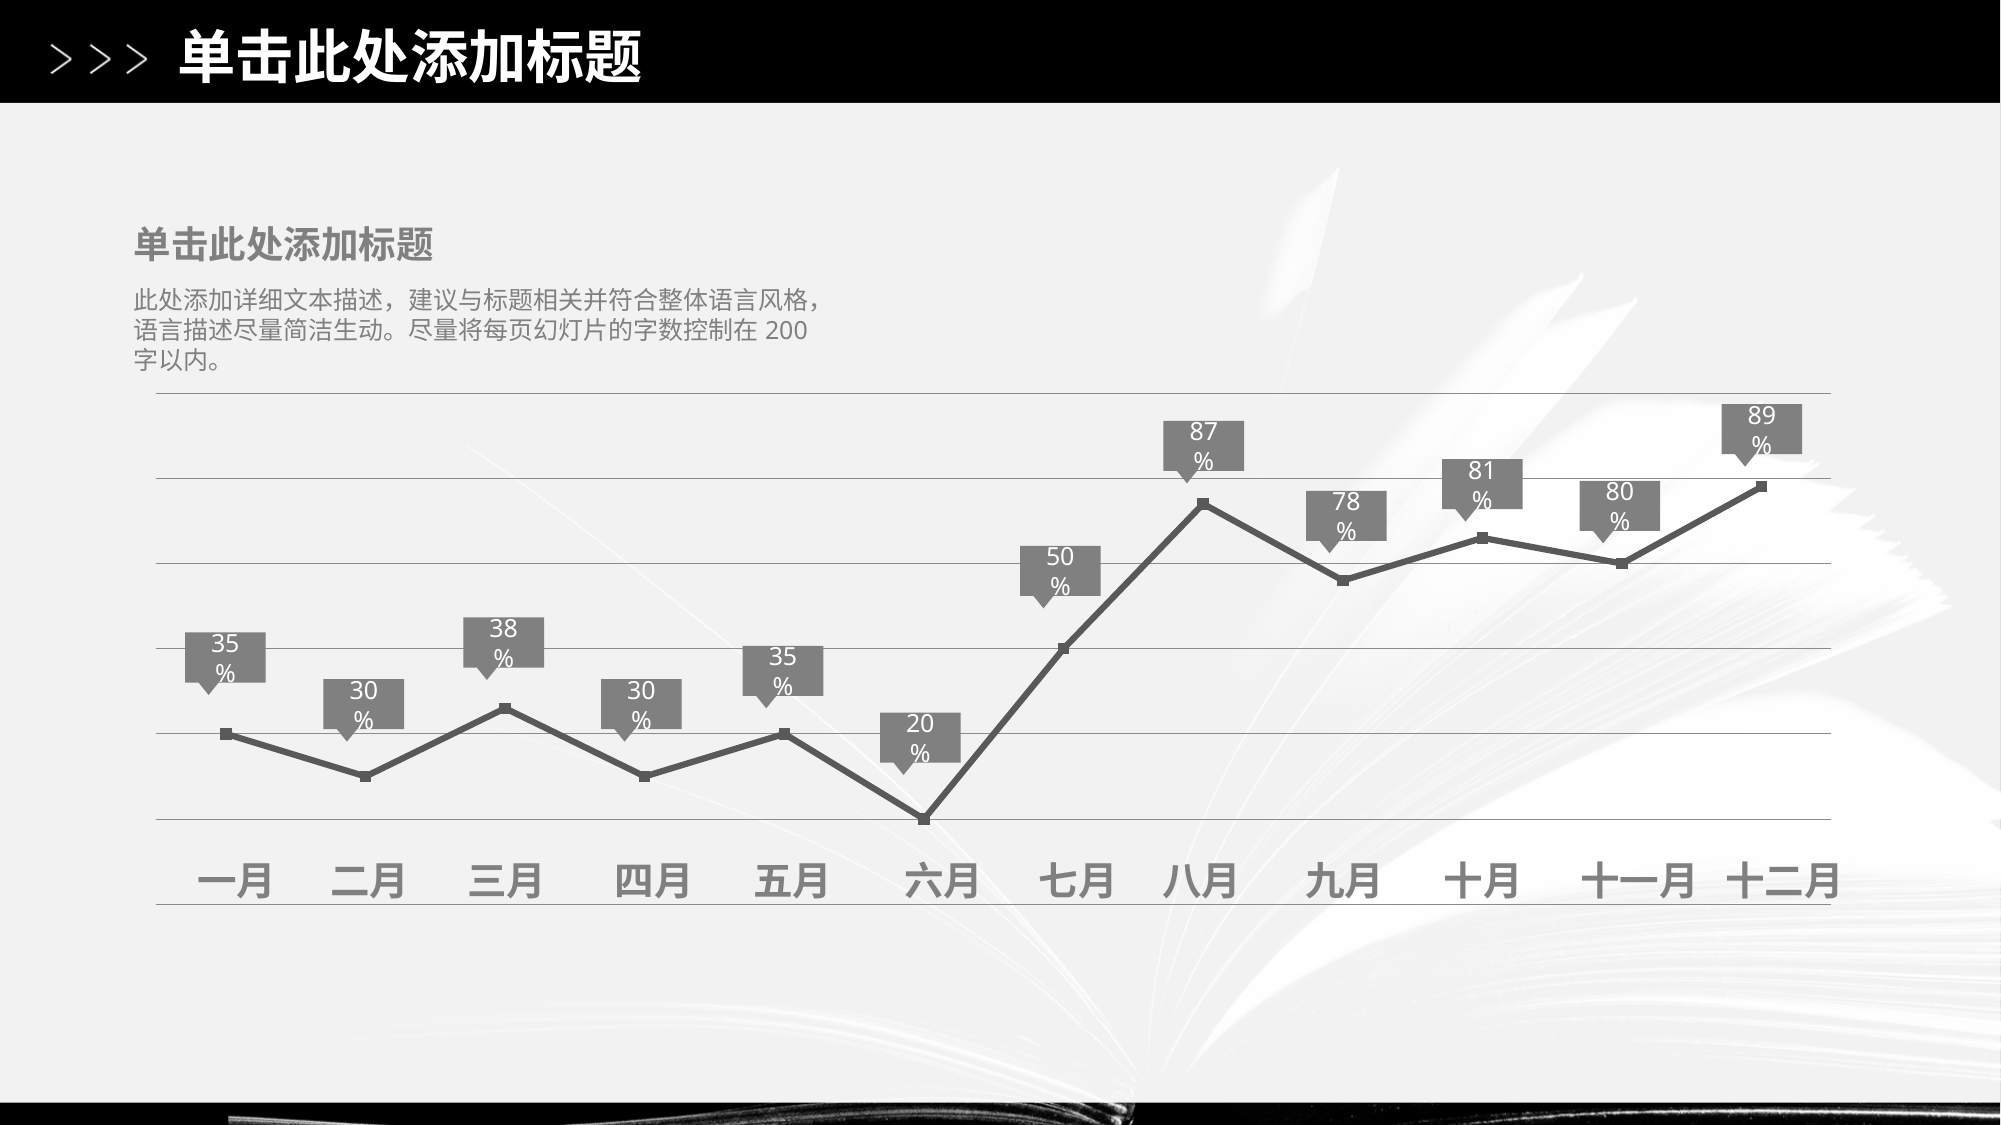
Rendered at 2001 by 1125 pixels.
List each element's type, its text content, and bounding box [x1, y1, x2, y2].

text_box 九月 [1285, 905, 1405, 914]
text_box 七月 [1018, 905, 1138, 914]
chart [155, 262, 2000, 905]
text_box 六月 [884, 905, 1004, 914]
text_box 单击此处添加标题 [114, 211, 853, 277]
text_box 三月 [447, 905, 567, 914]
text_box 十二月 [1705, 905, 1865, 914]
text_box 一月 [177, 905, 297, 914]
text_box 二月 [309, 905, 430, 914]
text_box 四月 [594, 905, 714, 914]
text_box 五月 [733, 905, 853, 914]
picture [0, 0, 2001, 1125]
text_box 八月 [1142, 905, 1262, 914]
text_box 十一月 [1560, 905, 1705, 914]
text_box 十月 [1423, 905, 1544, 914]
title 单击此处添加标题 [162, 5, 1888, 115]
text_box 此处添加详细文本描述，建议与标题相关并符合整体语言风格，语言描述尽量简洁生动。尽量将每页幻灯片的字数控制在200字以内。 [114, 277, 155, 384]
